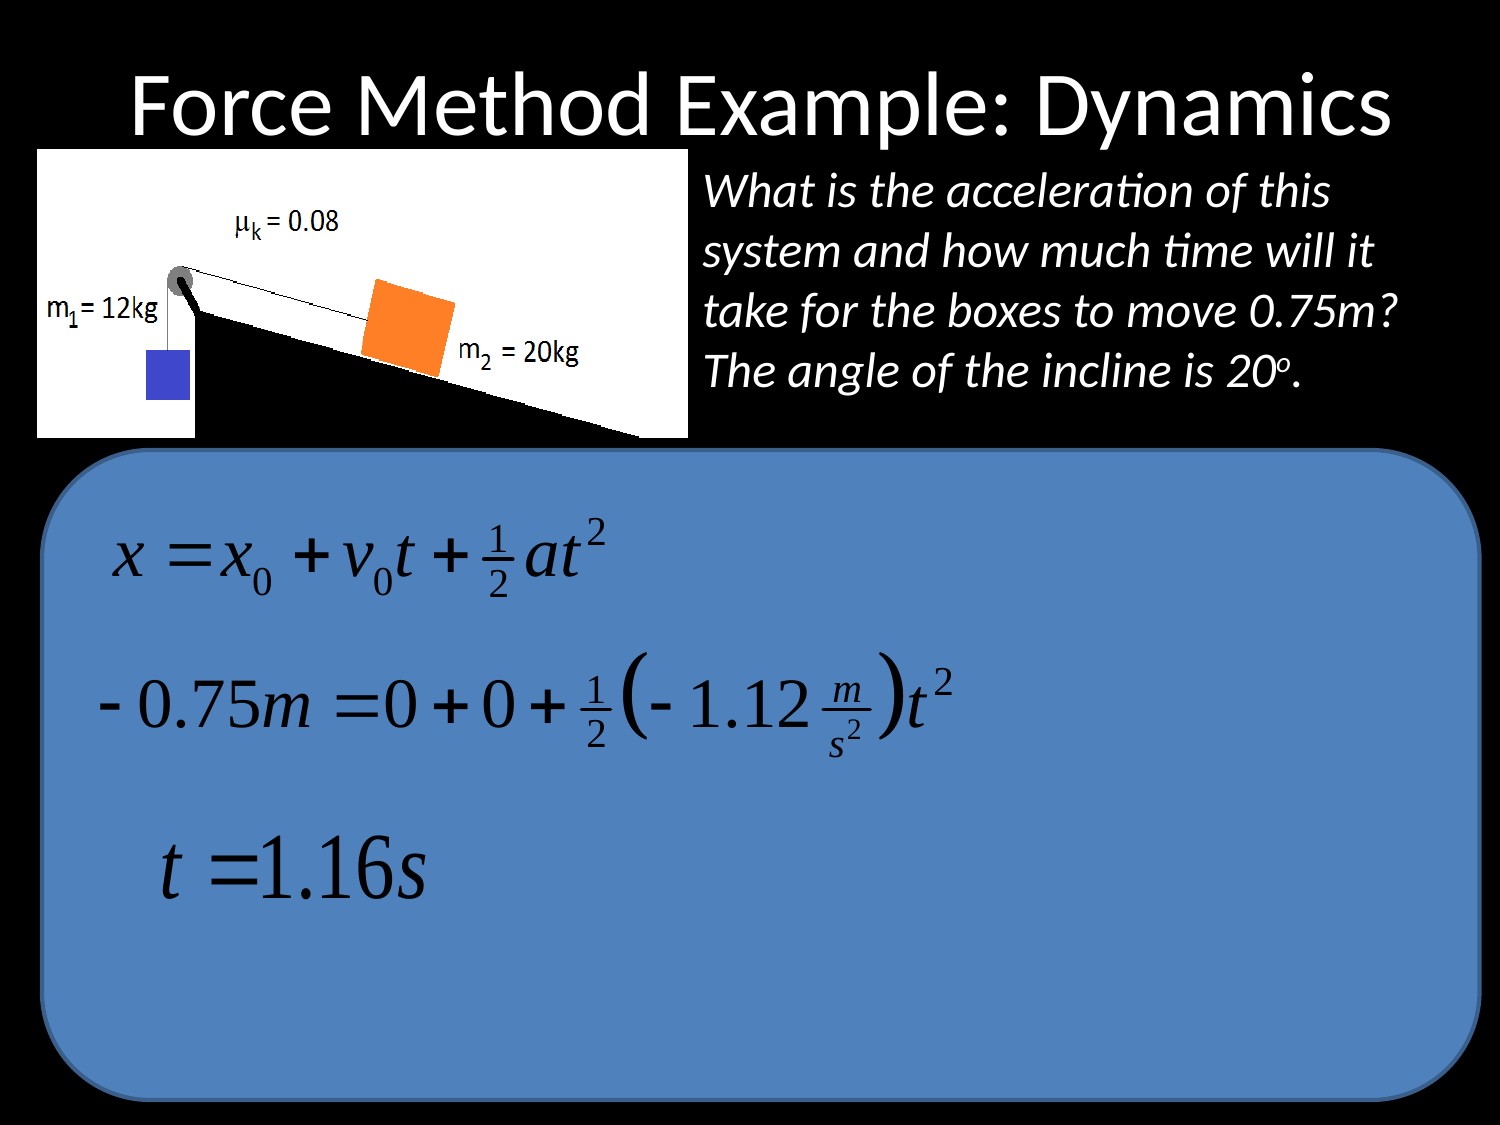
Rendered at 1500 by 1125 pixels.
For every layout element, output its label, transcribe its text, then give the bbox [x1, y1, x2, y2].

text_box [39, 447, 1482, 1103]
title Force Method Example: Dynamics [87, 4, 1438, 149]
picture [37, 149, 688, 438]
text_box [99, 499, 622, 613]
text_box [87, 638, 965, 781]
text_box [149, 812, 447, 923]
text_box What is the acceleration of this system and how much time will it take for the boxes to move 0.75m? The angle of the incline is 20o. [688, 149, 1450, 405]
